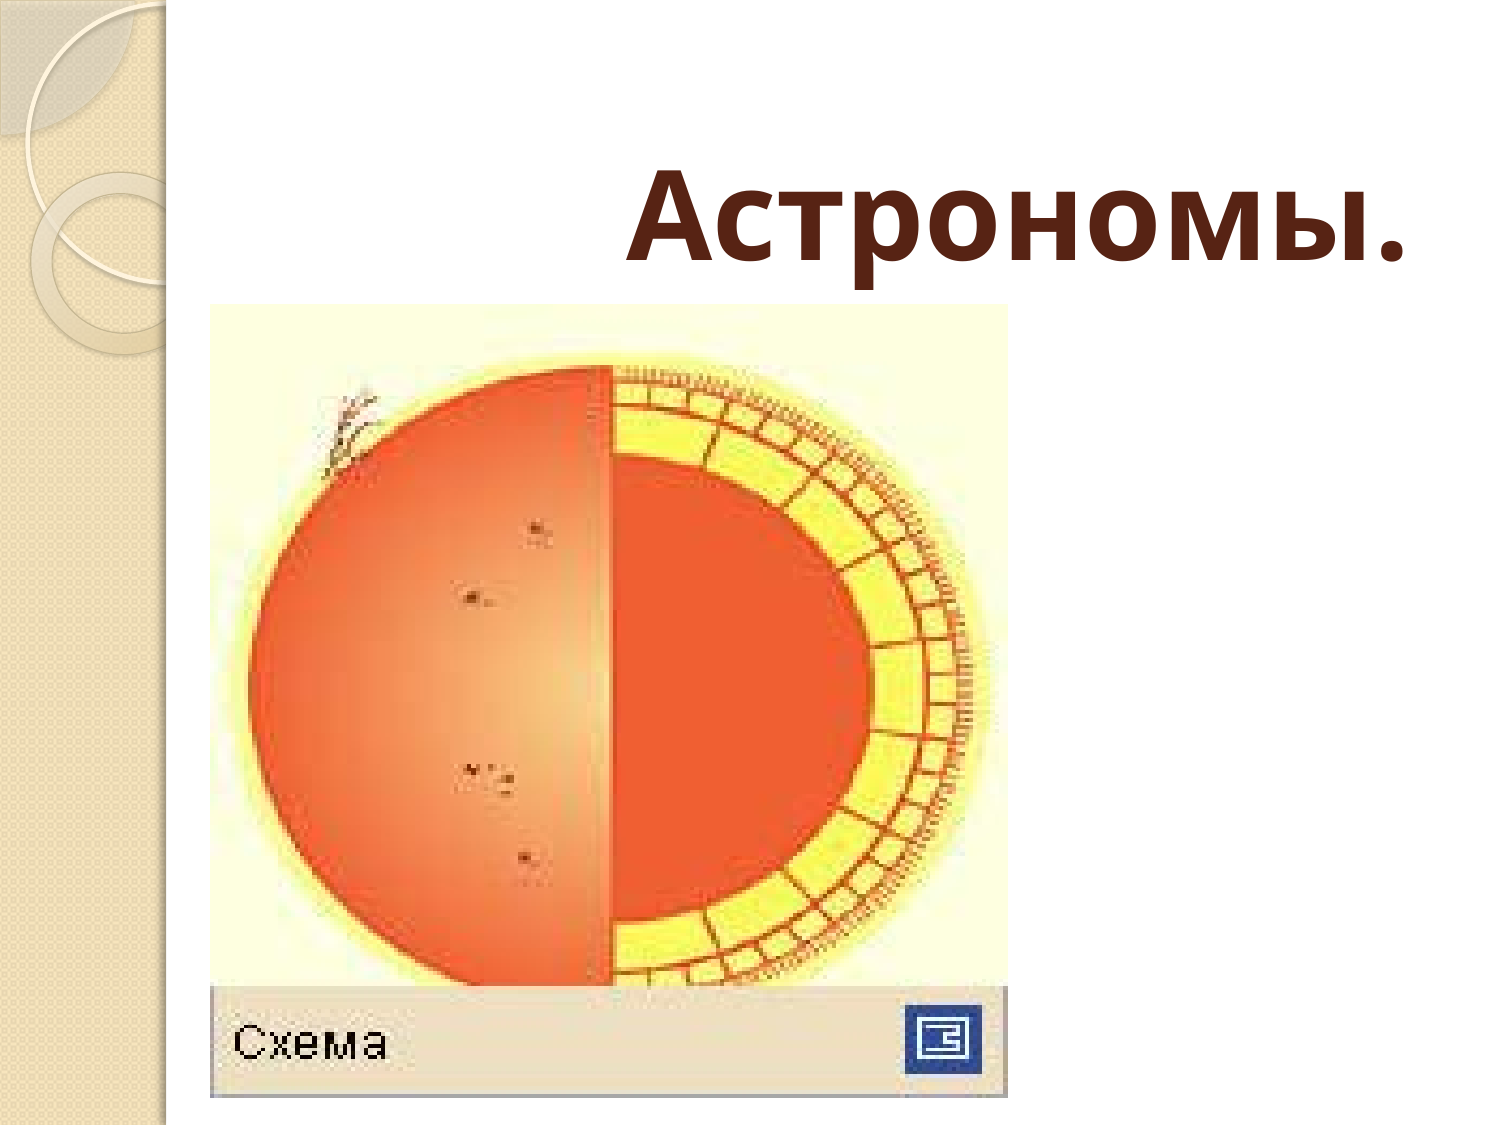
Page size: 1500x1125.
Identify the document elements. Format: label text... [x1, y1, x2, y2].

title Астрономы. [210, 93, 1425, 329]
picture [210, 304, 1008, 1098]
